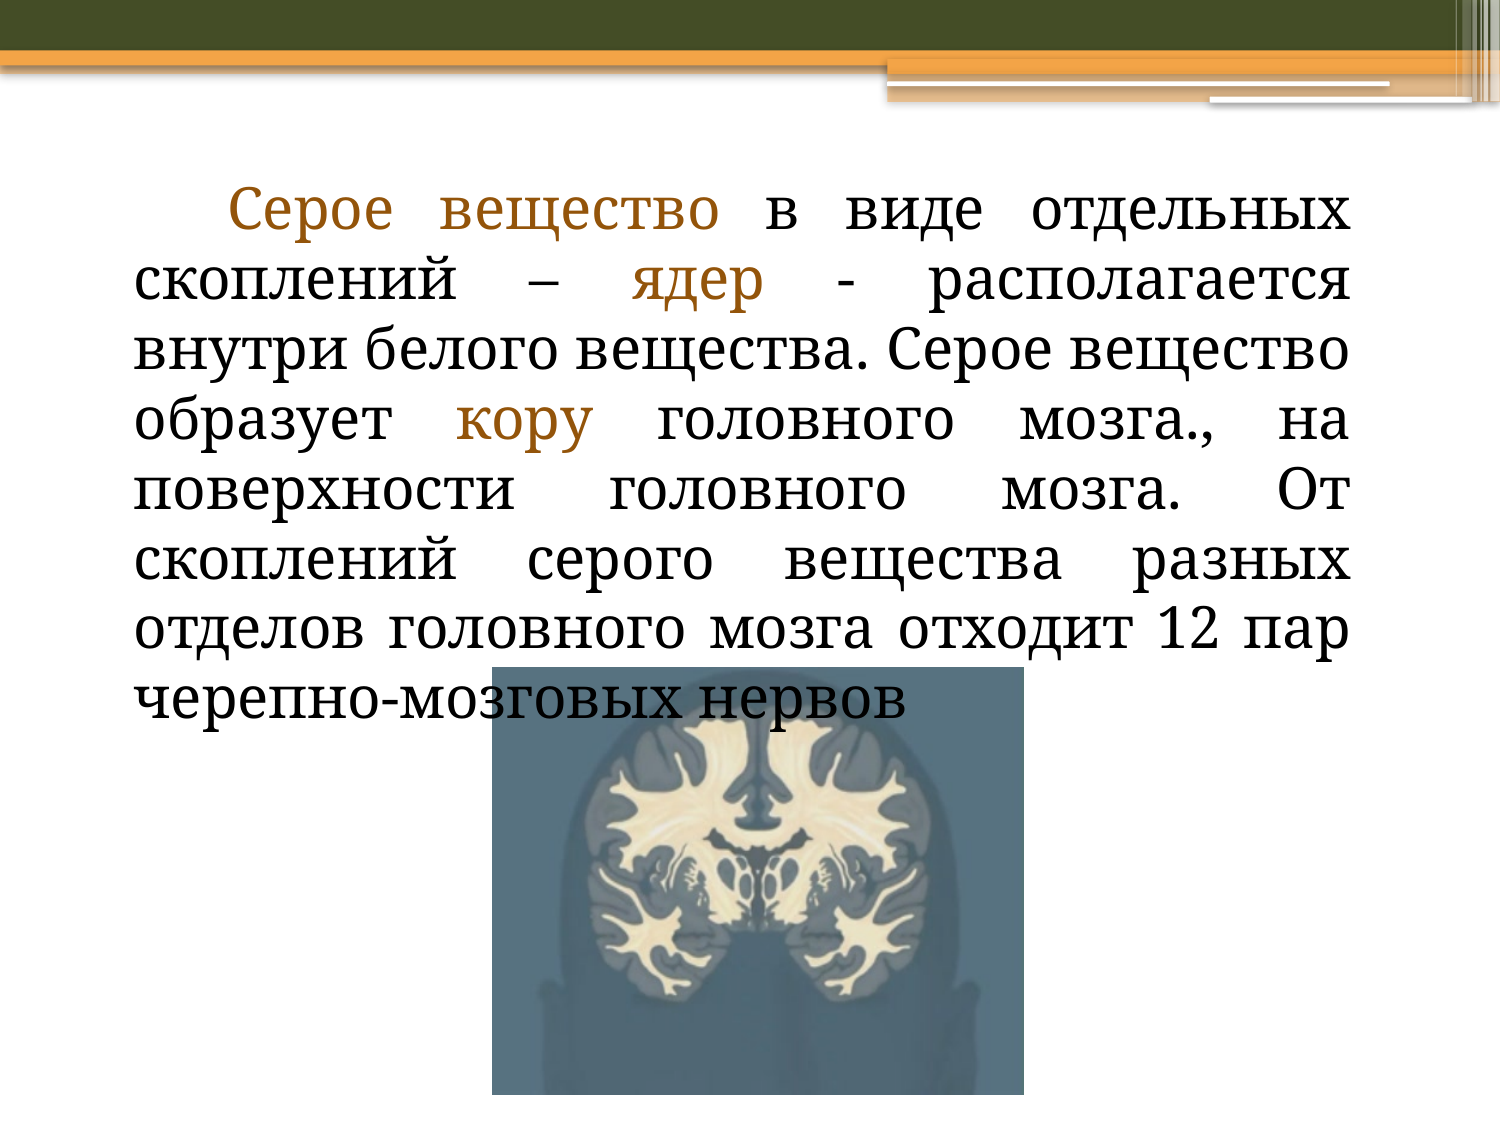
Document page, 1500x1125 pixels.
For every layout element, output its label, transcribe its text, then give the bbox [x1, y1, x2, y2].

list Серое вещество в виде отдельных скоплений – ядер - располагается внутри белого вещества. Серое вещество образует кору головного мозга., на поверхности головного мозга. От скоплений серого вещества разных отделов головного мозга отходит 12 пар черепно-мозговых нервов [58, 163, 1367, 1044]
picture [491, 667, 1025, 1095]
